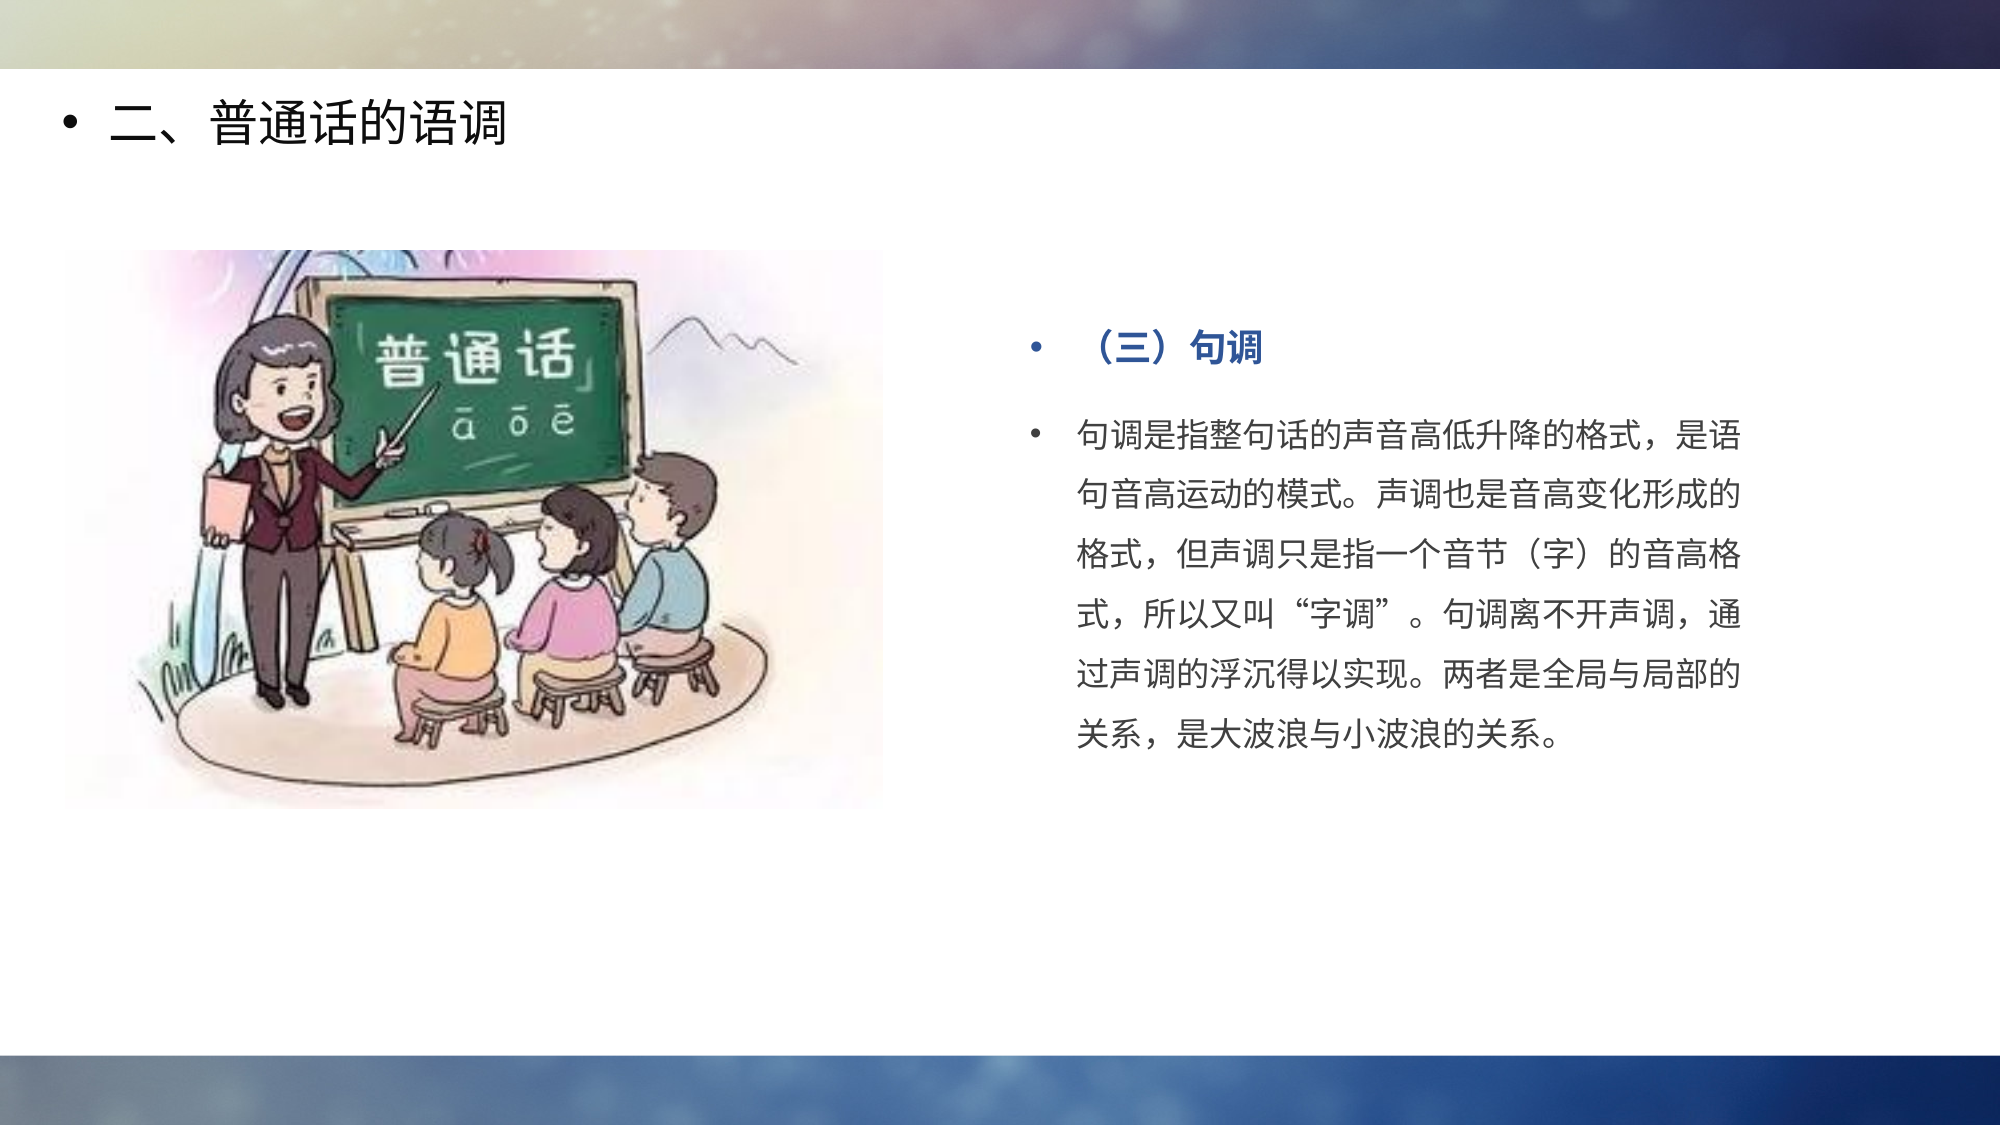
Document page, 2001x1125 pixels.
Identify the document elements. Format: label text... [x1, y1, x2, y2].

picture [0, 0, 2000, 69]
text_box （三）句调 句调是指整句话的声音高低升降的格式，是语句音高运动的模式。声调也是音高变化形成的格式，但声调只是指一个音节（字）的音高格式，所以又叫“字调”。句调离不开声调，通过声调的浮沉得以实现。两者是全局与局部的关系，是大波浪与小波浪的关系。 [1015, 293, 1764, 761]
text_box 二、普通话的语调 [46, 84, 843, 160]
picture [65, 250, 883, 809]
picture [0, 1056, 2000, 1125]
